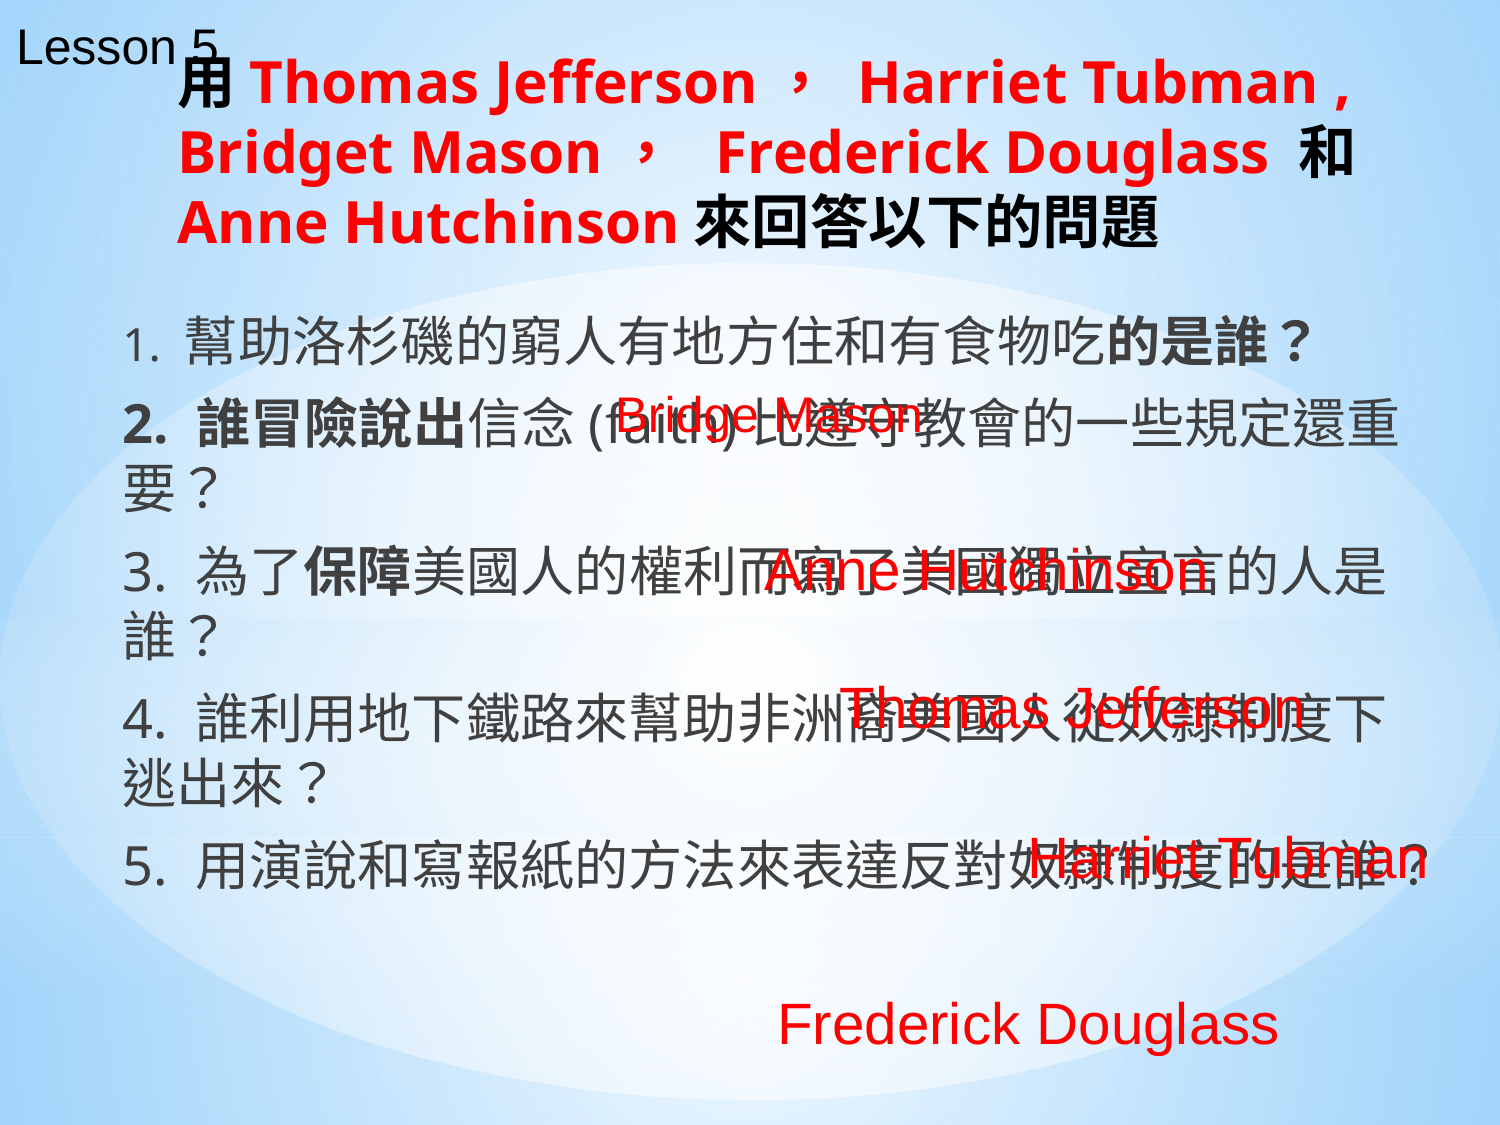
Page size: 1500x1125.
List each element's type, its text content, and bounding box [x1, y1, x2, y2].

list 1. 幫助洛杉磯的窮人有地方住和有食物吃的是誰？ 2. 誰冒險說出信念(faith)比遵守教會的一些規定還重要？ 3. 為了保障美國人的權利而寫了美國獨立宣言的人是誰？ 4. 誰利用地下鐵路來幫助非洲裔美國人從奴隸制度下逃出來？ 5. 用演說和寫報紙的方法來表達反對奴隸制度的是誰？ [99, 299, 1438, 1088]
text_box Harriet Tubman [1012, 812, 1500, 958]
text_box Lesson 5 [1, 7, 248, 143]
title 用Thomas Jefferson， Harriet Tubman , Bridget Mason， Frederick Douglass 和Anne Hutchinson來回答以下的問題 [162, 37, 1438, 225]
text_box Frederick Douglass [762, 978, 1338, 1124]
text_box Thomas Jefferson [825, 662, 1400, 748]
text_box Bridge Mason [599, 374, 963, 510]
text_box [676, 39, 762, 115]
text_box Anne Hutchinson [750, 525, 1325, 670]
